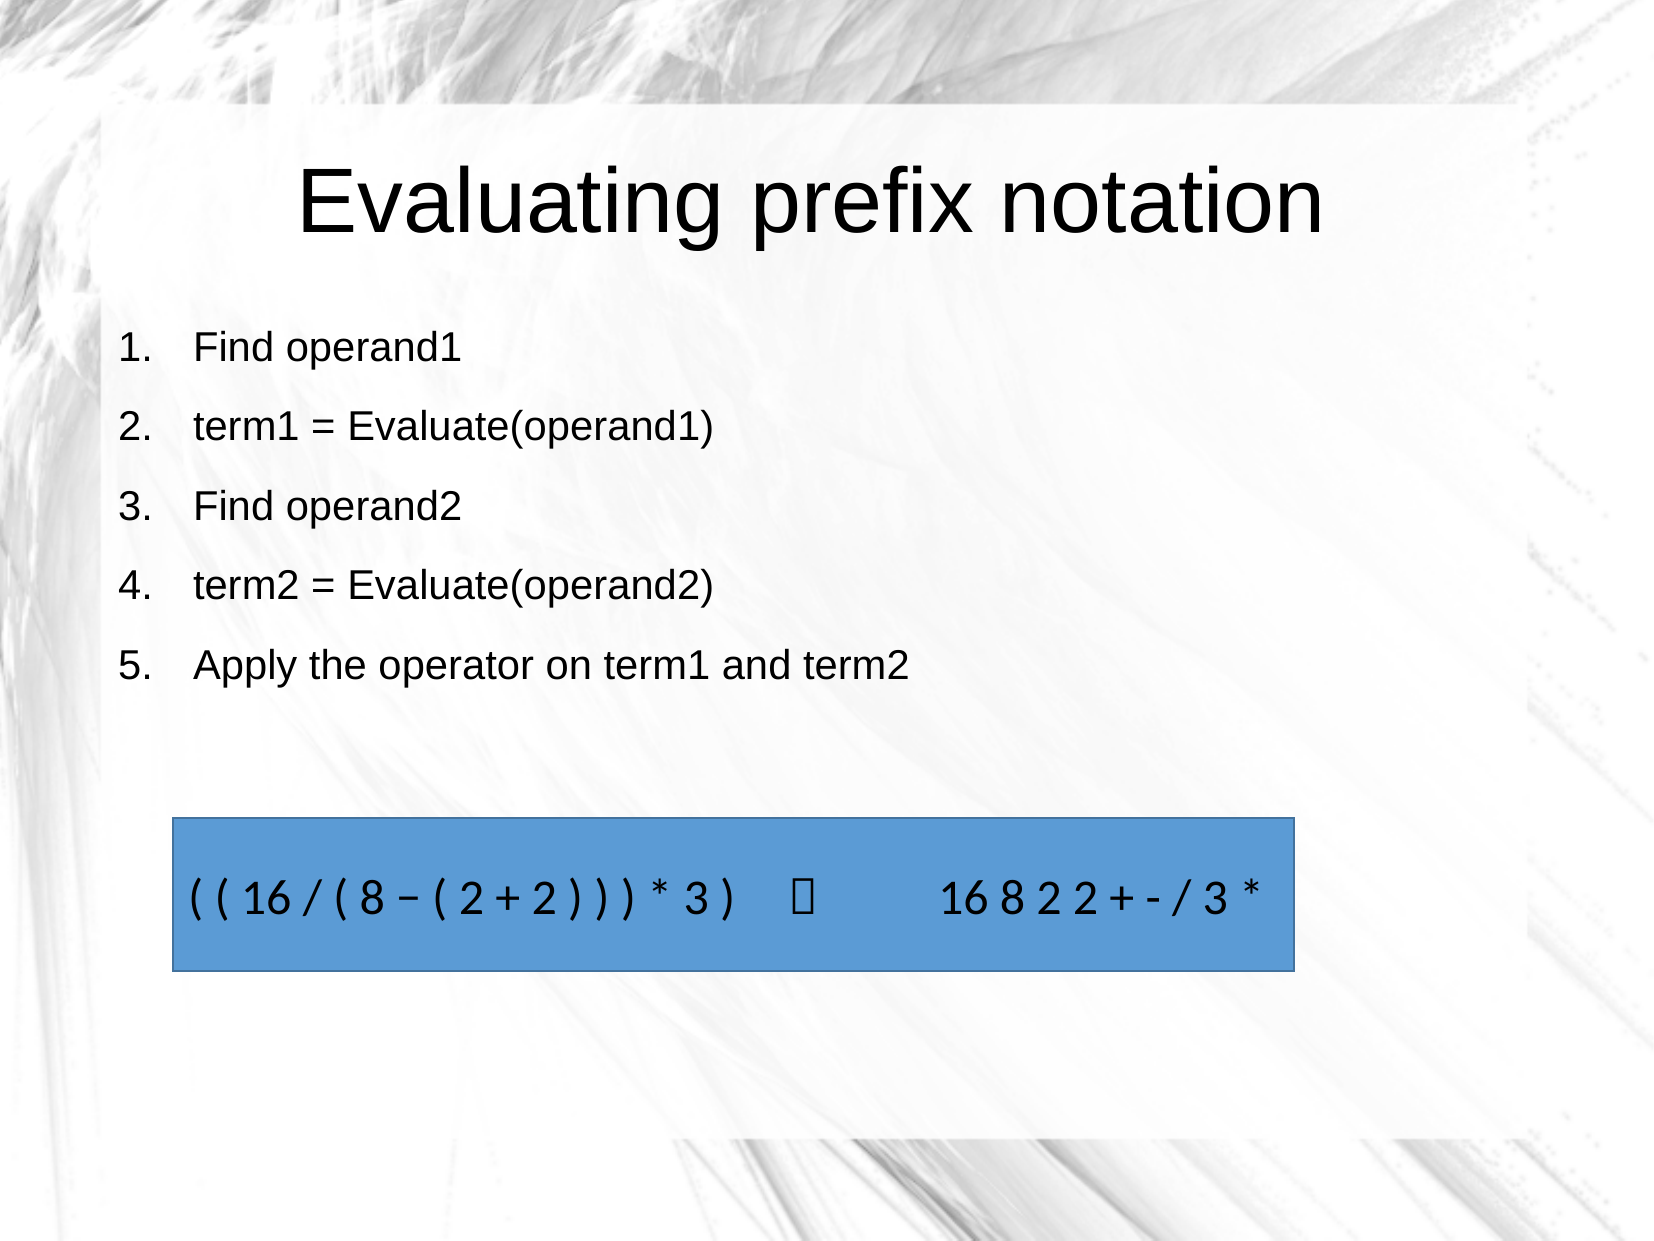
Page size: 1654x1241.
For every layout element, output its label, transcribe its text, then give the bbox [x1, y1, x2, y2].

title Evaluating prefix notation [118, 112, 1506, 281]
list Find operand1 term1 = Evaluate(operand1) Find operand2 term2 = Evaluate(operand2) Apply the operator on term1 and term2 [118, 319, 1571, 1102]
text_box ( ( 16 / ( 8 − ( 2 + 2 ) ) ) * 3 )  16 8 2 2 + - / 3 * [172, 817, 1295, 972]
picture [0, 0, 1654, 1241]
